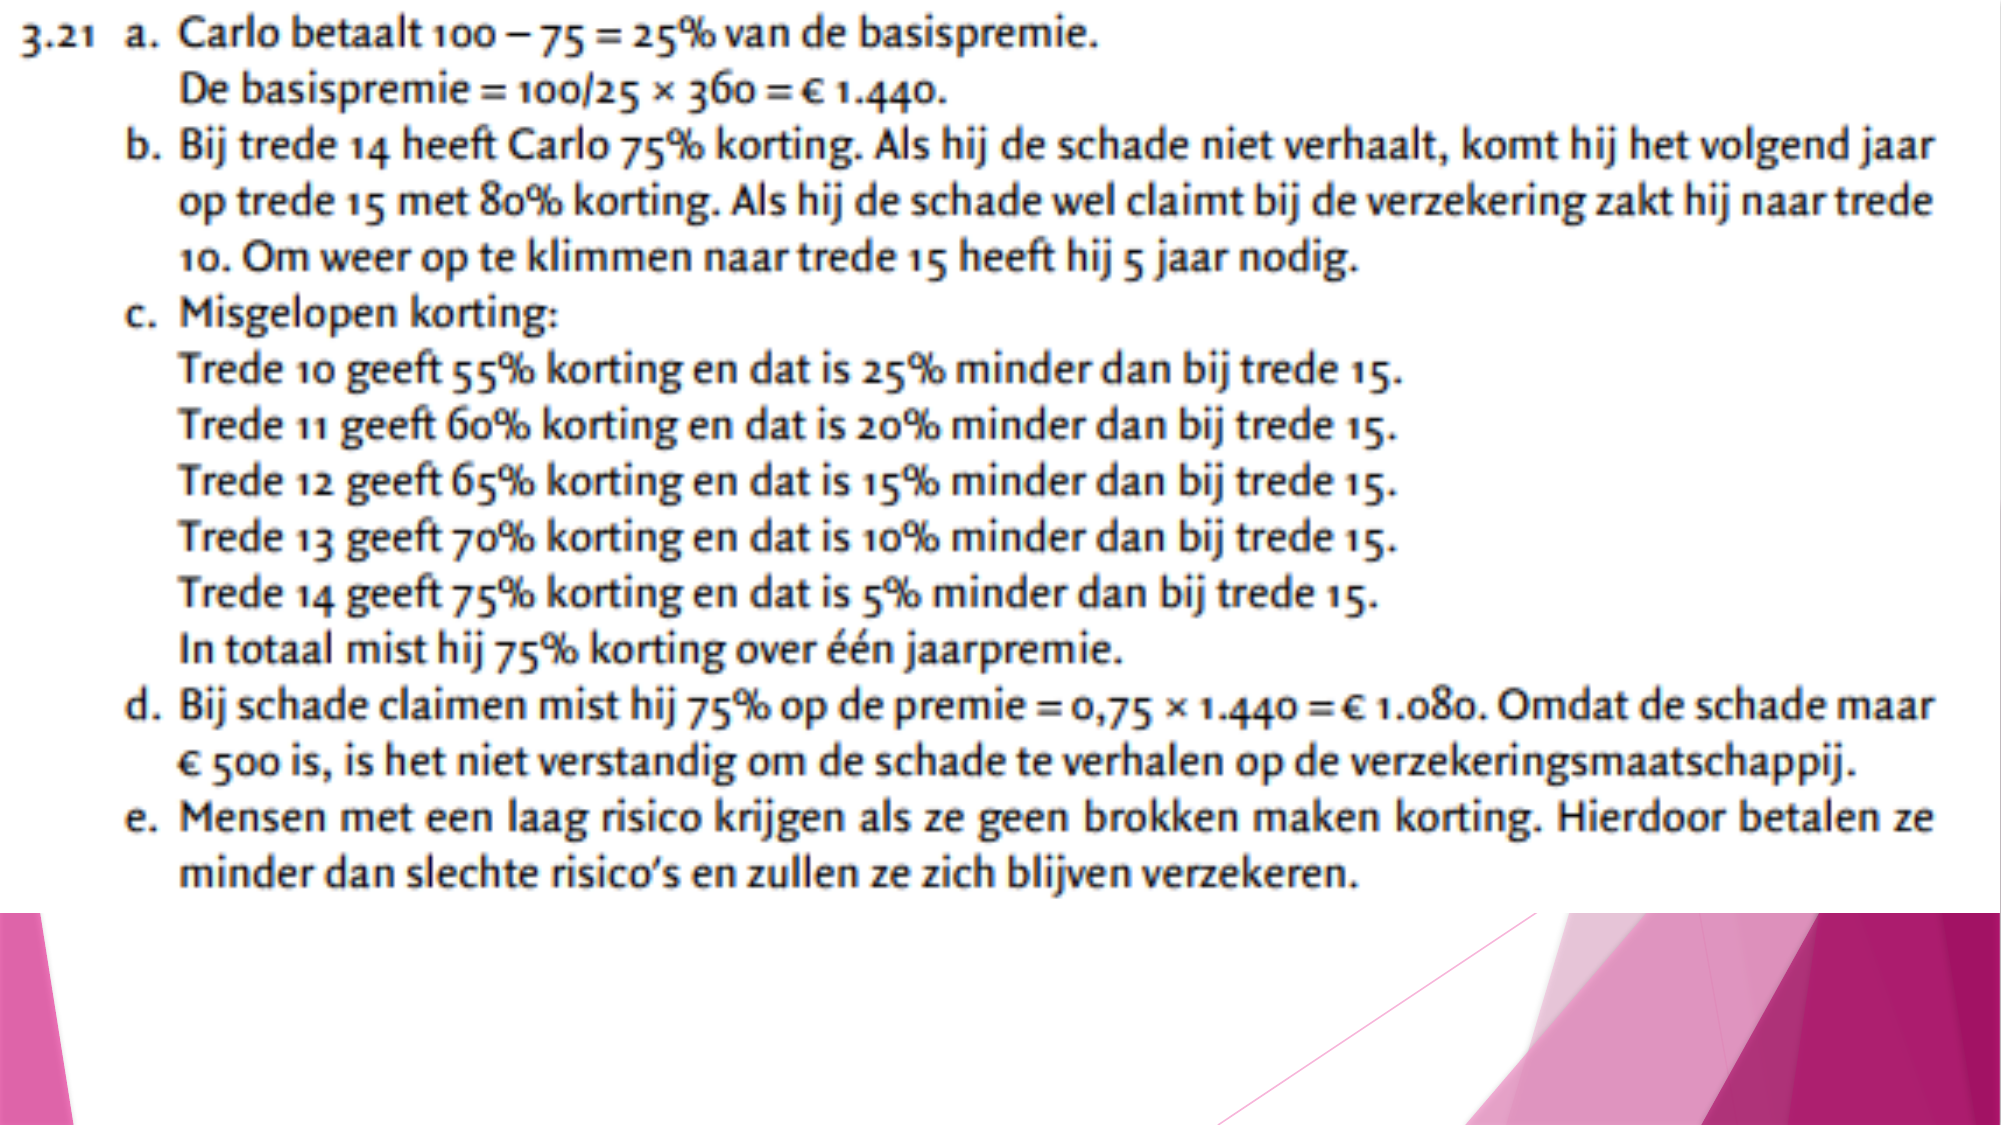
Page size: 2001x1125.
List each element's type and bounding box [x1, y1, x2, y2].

picture [0, 0, 2000, 914]
